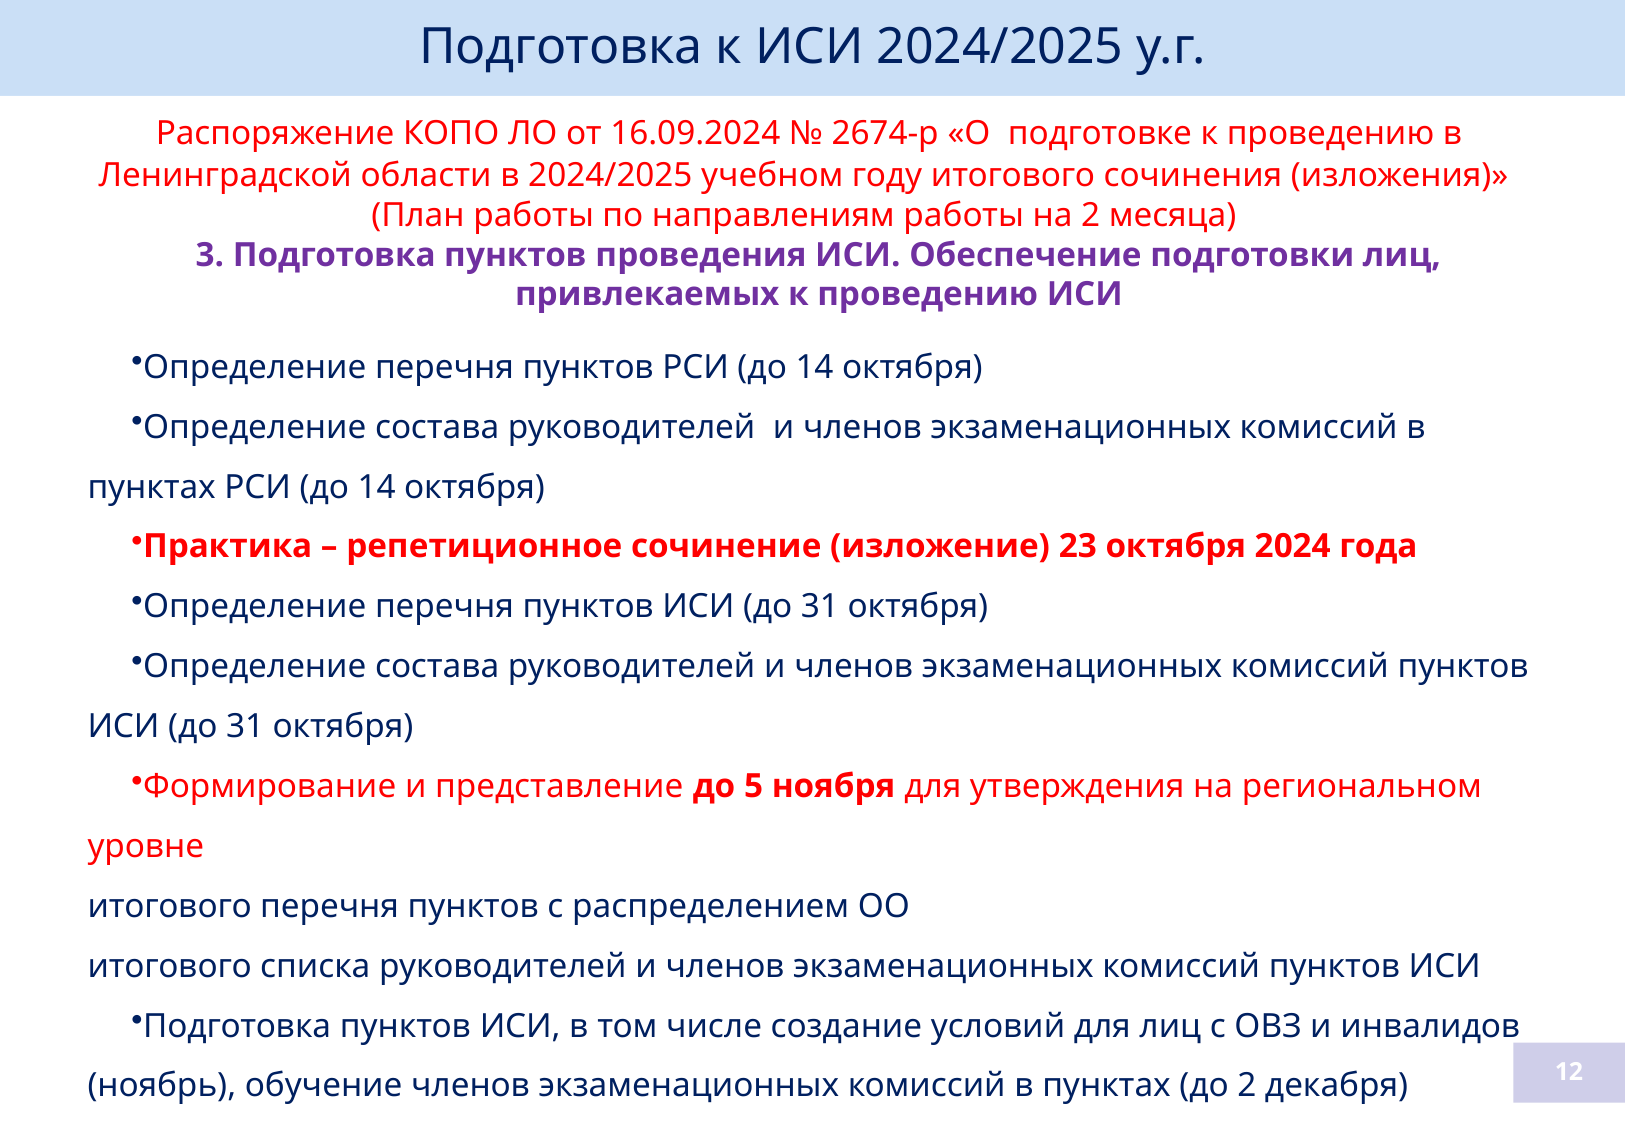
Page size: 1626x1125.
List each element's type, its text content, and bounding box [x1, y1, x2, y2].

text_box Распоряжение КОПО ЛО от 16.09.2024 № 2674-р «О подготовке к проведению в Ленинградской области в 2024/2025 учебном году итогового сочинения (изложения)» (План работы по направлениям работы на 2 месяца) 3. Подготовка пунктов проведения ИСИ. Обеспечение подготовки лиц, привлекаемых к проведению ИСИ Определение перечня пунктов РСИ (до 14 октября) Определение состава руководителей и членов экзаменационных комиссий в пунктах РСИ (до 14 октября) Практика – репетиционное сочинение (изложение) 23 октября 2024 года Определение перечня пунктов ИСИ (до 31 октября) Определение состава руководителей и членов экзаменационных комиссий пунктов ИСИ (до 31 октября) Формирование и представление до 5 ноября для утверждения на региональном уровне итогового перечня пунктов с распределением ОО итогового списка руководителей и членов экзаменационных комиссий пунктов ИСИ Подготовка пунктов ИСИ, в том числе создание условий для лиц с ОВЗ и инвалидов (ноябрь), обучение членов экзаменационных комиссий в пунктах (до 2 декабря) [57, 96, 1552, 1111]
slide_number 12 [1552, 1042, 1625, 1103]
picture [0, 0, 1625, 96]
